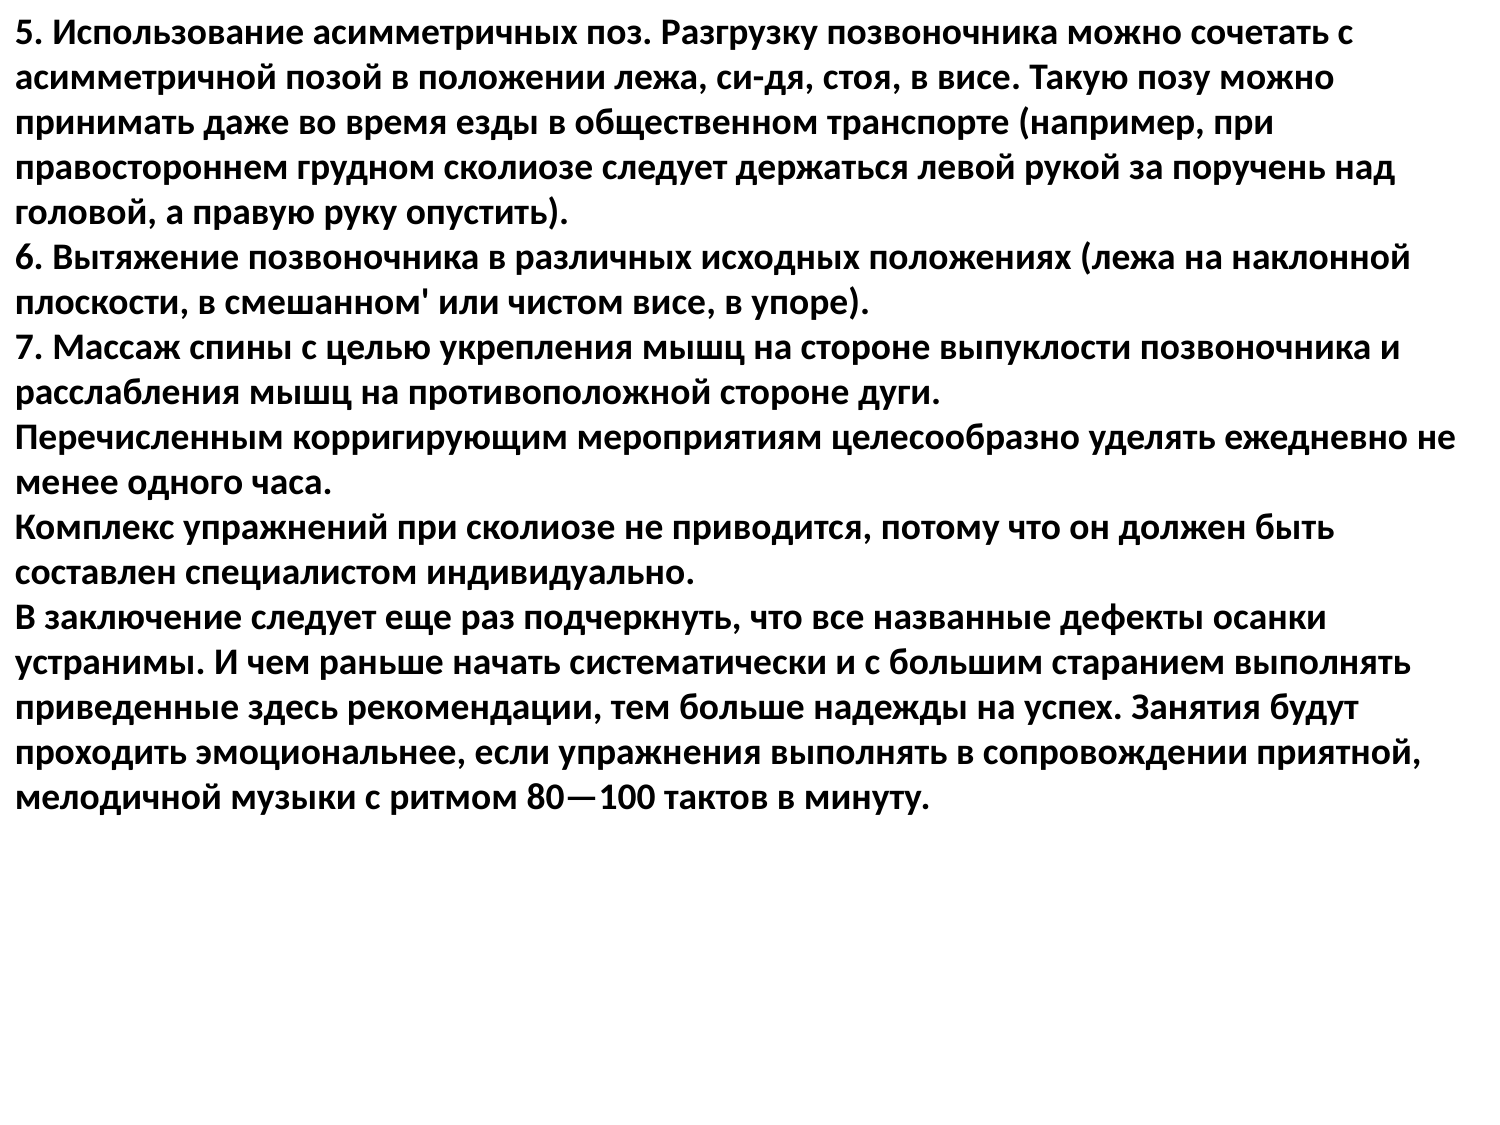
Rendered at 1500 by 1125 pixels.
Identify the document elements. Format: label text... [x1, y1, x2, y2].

text_box 5. Использование асимметричных поз. Разгрузку позвоночника можно сочетать с асимметричной позой в положении лежа, си-дя, стоя, в висе. Такую позу можно принимать даже во время езды в общественном транспорте (например, при правостороннем грудном сколиозе следует держаться левой рукой за поручень над головой, а правую руку опустить). 6. Вытяжение позвоночника в различных исходных положениях (лежа на наклонной плоскости, в смешанном' или чистом висе, в упоре). 7. Массаж спины с целью укрепления мышц на стороне выпуклости позвоночника и расслабления мышц на противоположной стороне дуги. Перечисленным корригирующим мероприятиям целесообразно уделять ежедневно не менее одного часа. Комплекс упражнений при сколиозе не приводится, потому что он должен быть составлен специалистом индивидуально. В заключение следует еще раз подчеркнуть, что все названные дефекты осанки устранимы. И чем раньше начать систематически и с большим старанием выполнять приведенные здесь рекомендации, тем больше надежды на успех. Занятия будут проходить эмоциональнее, если упражнения выполнять в сопровождении приятной, мелодичной музыки с ритмом 80—100 тактов в минуту. [0, 0, 1500, 825]
